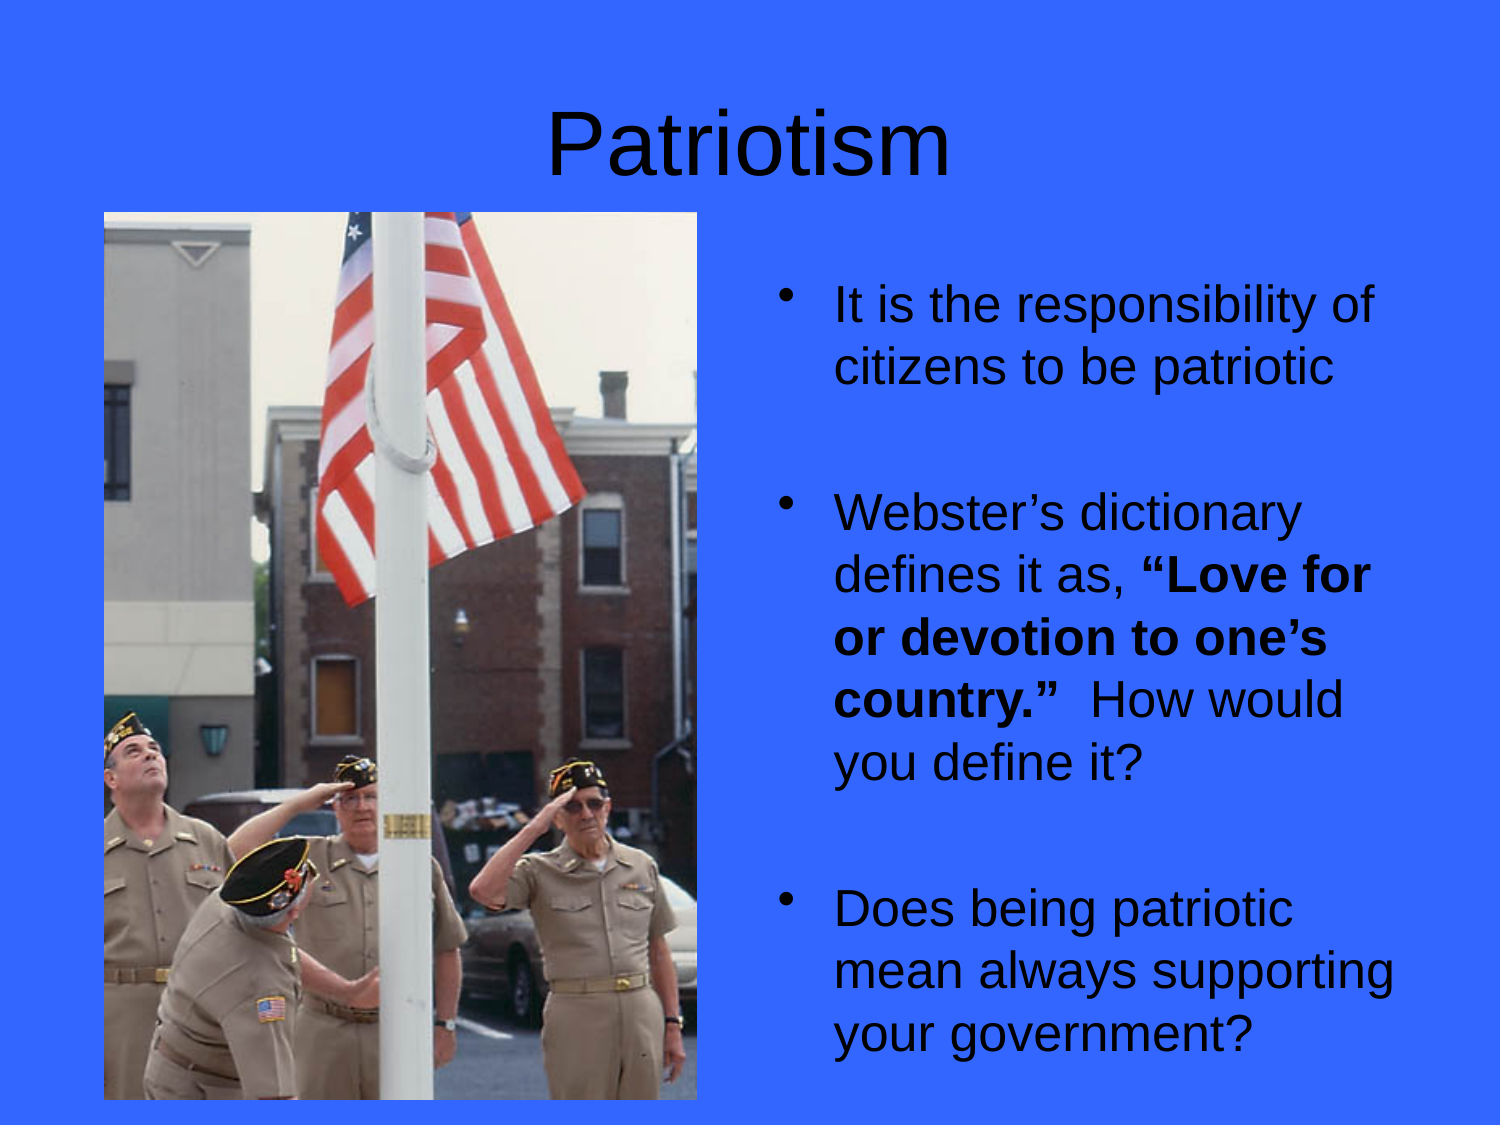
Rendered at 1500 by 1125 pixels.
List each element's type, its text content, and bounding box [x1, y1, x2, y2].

title Patriotism [75, 45, 1425, 233]
list It is the responsibility of citizens to be patriotic Webster’s dictionary defines it as, “Love for or devotion to one’s country.” How would you define it? Does being patriotic mean always supporting your government? [762, 262, 1425, 1005]
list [103, 212, 697, 1101]
